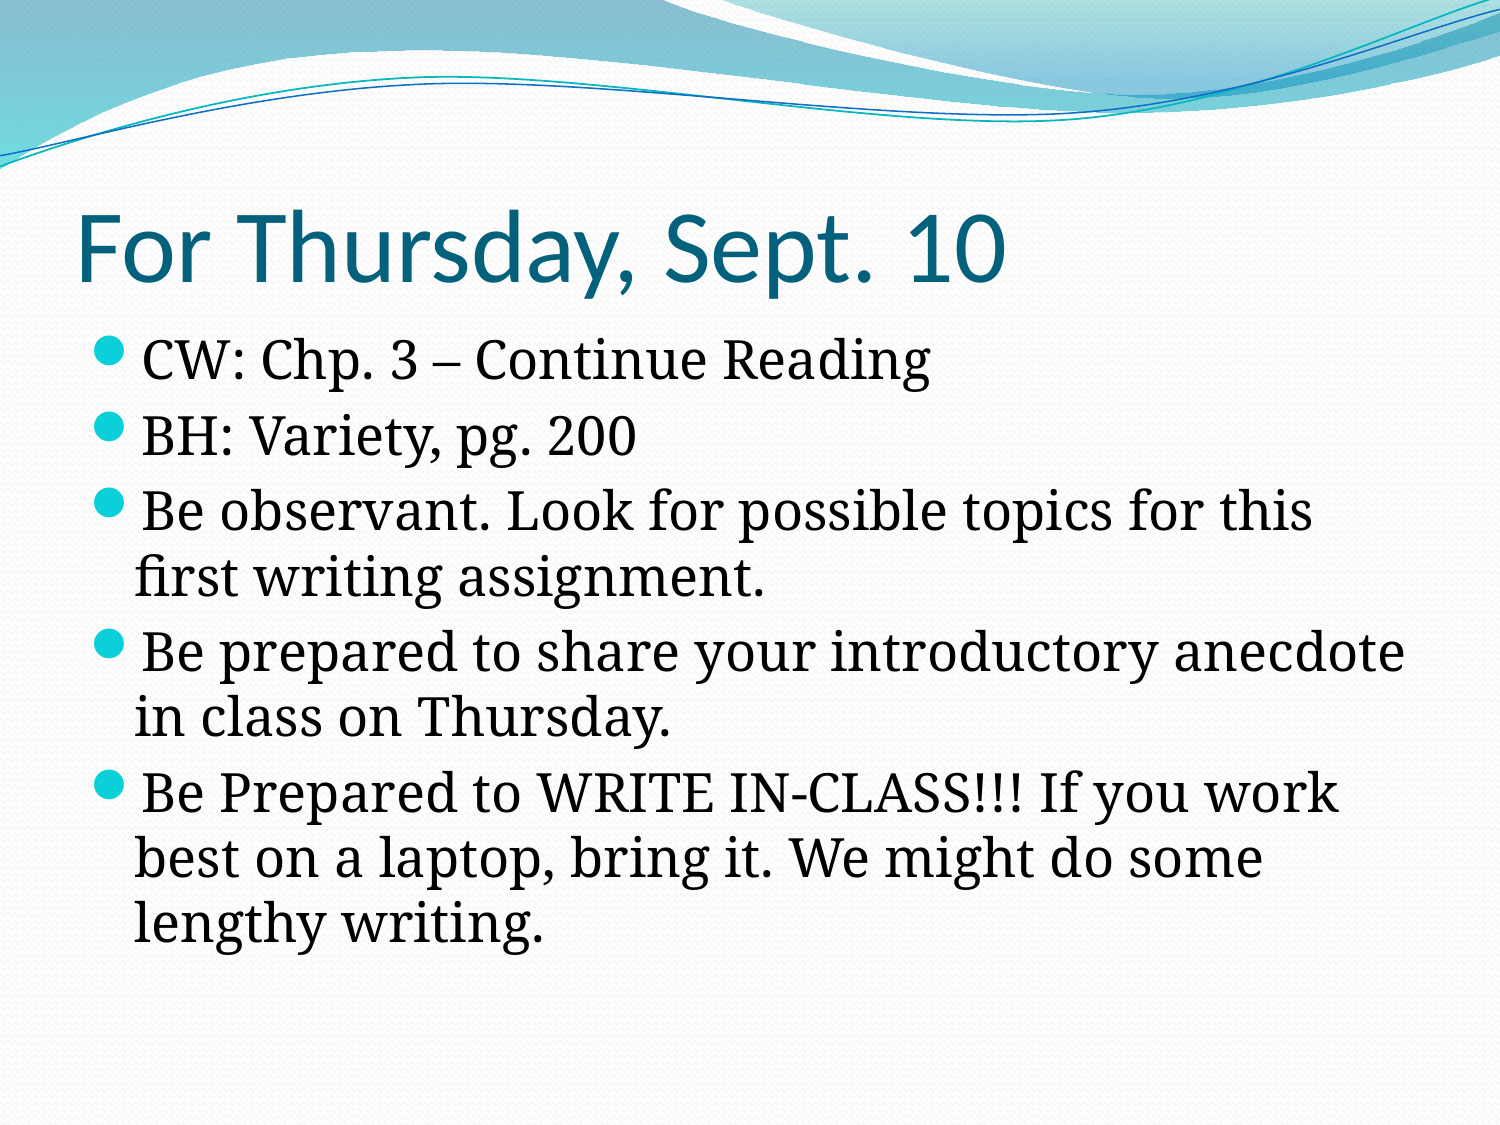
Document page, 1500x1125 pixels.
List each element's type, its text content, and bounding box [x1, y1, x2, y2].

list CW: Chp. 3 – Continue Reading BH: Variety, pg. 200 Be observant. Look for possible topics for this first writing assignment. Be prepared to share your introductory anecdote in class on Thursday. Be Prepared to WRITE IN-CLASS!!! If you work best on a laptop, bring it. We might do some lengthy writing. [75, 317, 1425, 1038]
title For Thursday, Sept. 10 [75, 115, 1425, 303]
